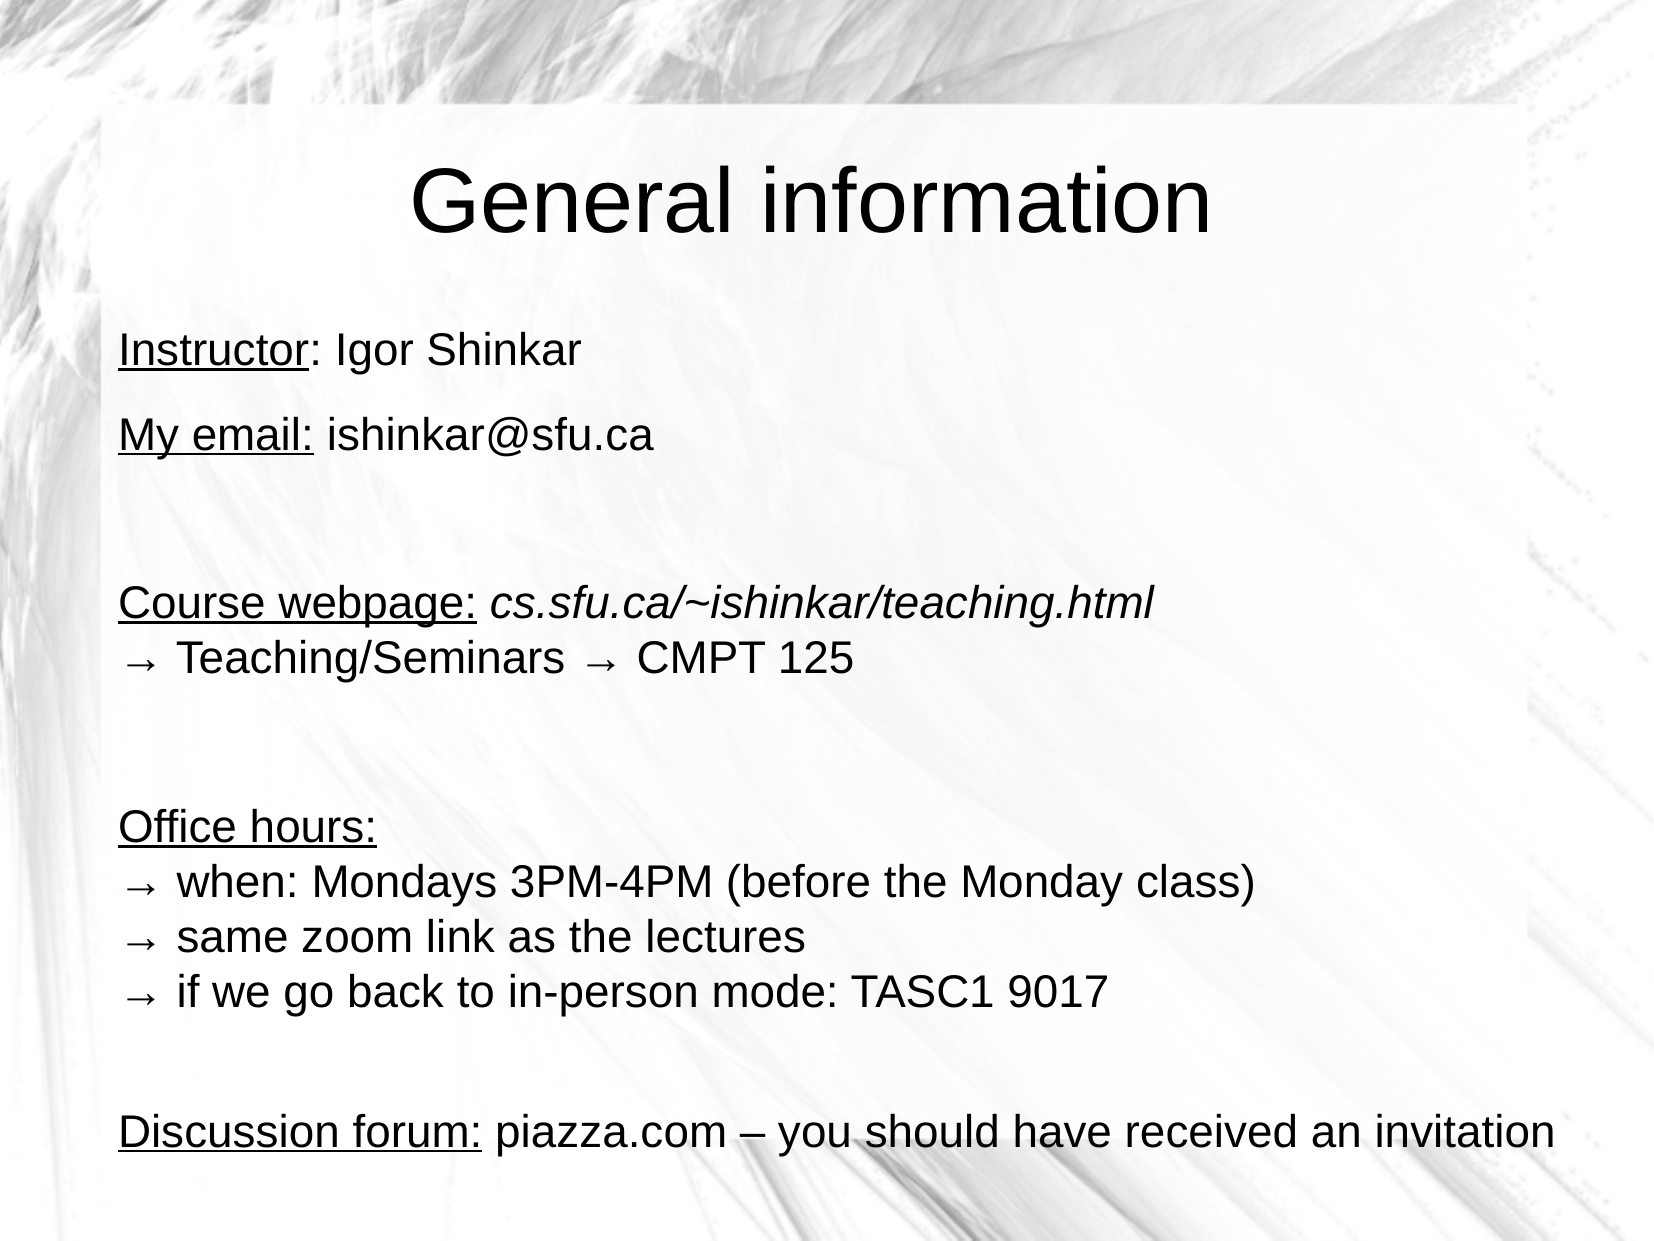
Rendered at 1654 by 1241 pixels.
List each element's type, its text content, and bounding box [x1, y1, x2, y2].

title General information [118, 112, 1506, 281]
picture [0, 0, 1654, 1241]
list Instructor: Igor Shinkar My email: ishinkar@sfu.ca Course webpage: cs.sfu.ca/~ishinkar/teaching.html → Teaching/Seminars → CMPT 125 Office hours: → when: Mondays 3PM-4PM (before the Monday class) → same zoom link as the lectures → if we go back to in-person mode: TASC1 9017 Discussion forum: piazza.com – you should have received an invitation [118, 319, 1571, 1149]
